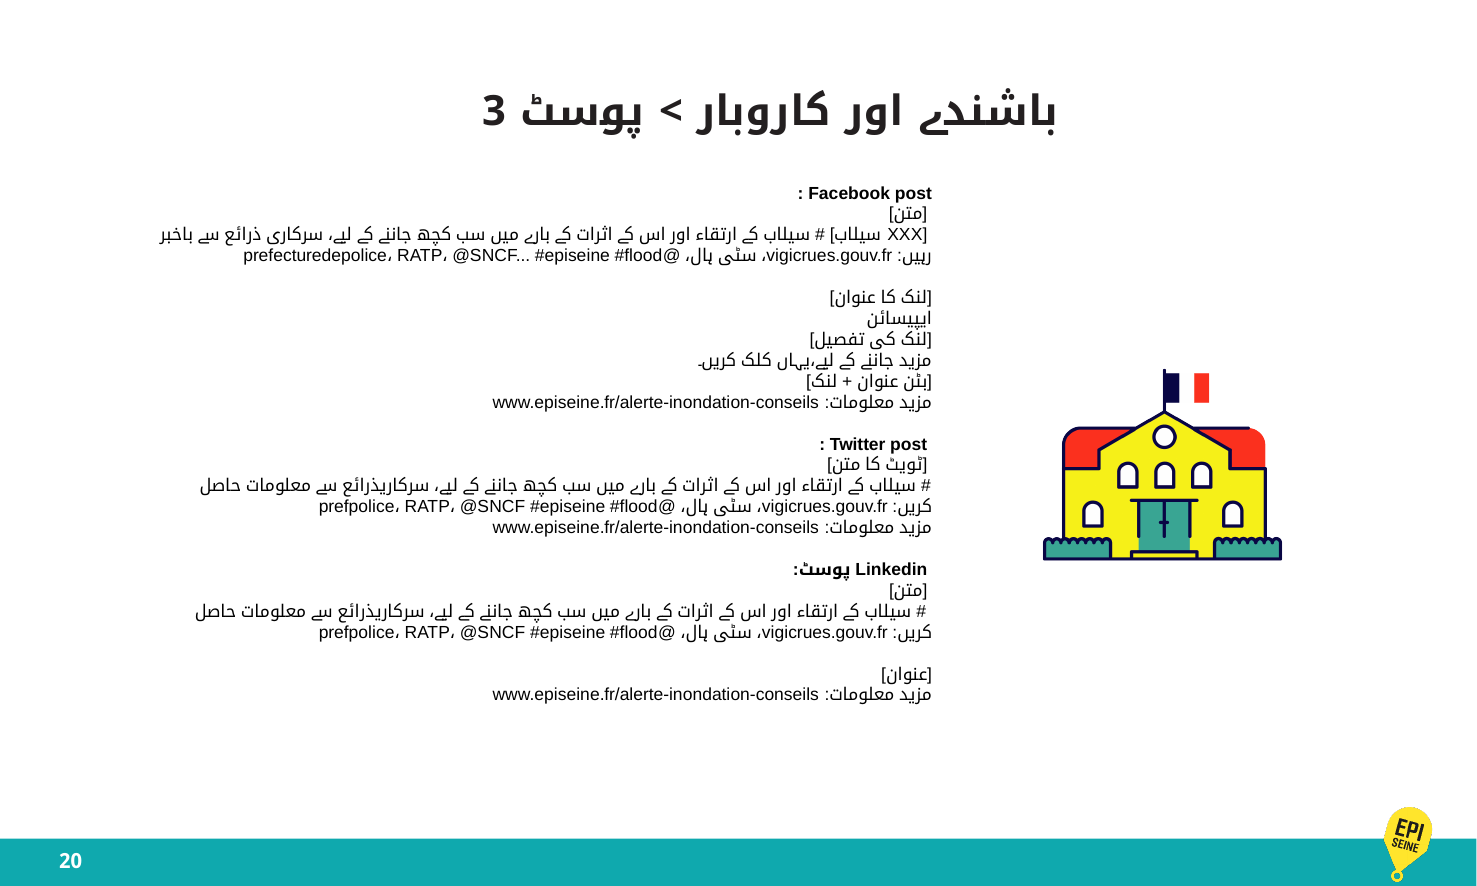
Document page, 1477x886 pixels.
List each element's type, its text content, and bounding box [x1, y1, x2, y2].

title باشندے اور کاروبار > پوسٹ 3 [152, 56, 1072, 135]
picture [1381, 805, 1433, 883]
picture [879, 265, 1446, 651]
text_box Facebook post : [متن] [XXX سیلاب] # سیلاب کے ارتقاء اور اس کے اثرات کے بارے میں سب کچھ جاننے کے لیے، سرکاری ذرائع سے باخبر رہیں: vigicrues.gouv.fr، سٹی ہال، @prefecturedepolice، RATP، @SNCF... #episeine #flood [لنک کا عنوان] ایپیسائن [لنک کی تفصیل] مزید جاننے کے لیے،یہاں کلک کریں۔ [بٹن عنوان + لنک] مزید معلومات: www.episeine.fr/alerte-inondation-conseils Twitter post : [ٹویٹ کا متن] # سیلاب کے ارتقاء اور اس کے اثرات کے بارے میں سب کچھ جاننے کے لیے، سرکاریذرائع سے معلومات حاصل کریں: vigicrues.gouv.fr، سٹی ہال، @prefpolice، RATP، @SNCF #episeine #flood مزید معلومات: www.episeine.fr/alerte-inondation-conseils Linkedin پوسٹ: [متن] # سیلاب کے ارتقاء اور اس کے اثرات کے بارے میں سب کچھ جاننے کے لیے، سرکاریذرائع سے معلومات حاصل کریں: vigicrues.gouv.fr، سٹی ہال، @prefpolice، RATP، @SNCF #episeine #flood [عنوان] مزید معلومات: www.episeine.fr/alerte-inondation-conseils [151, 177, 937, 709]
